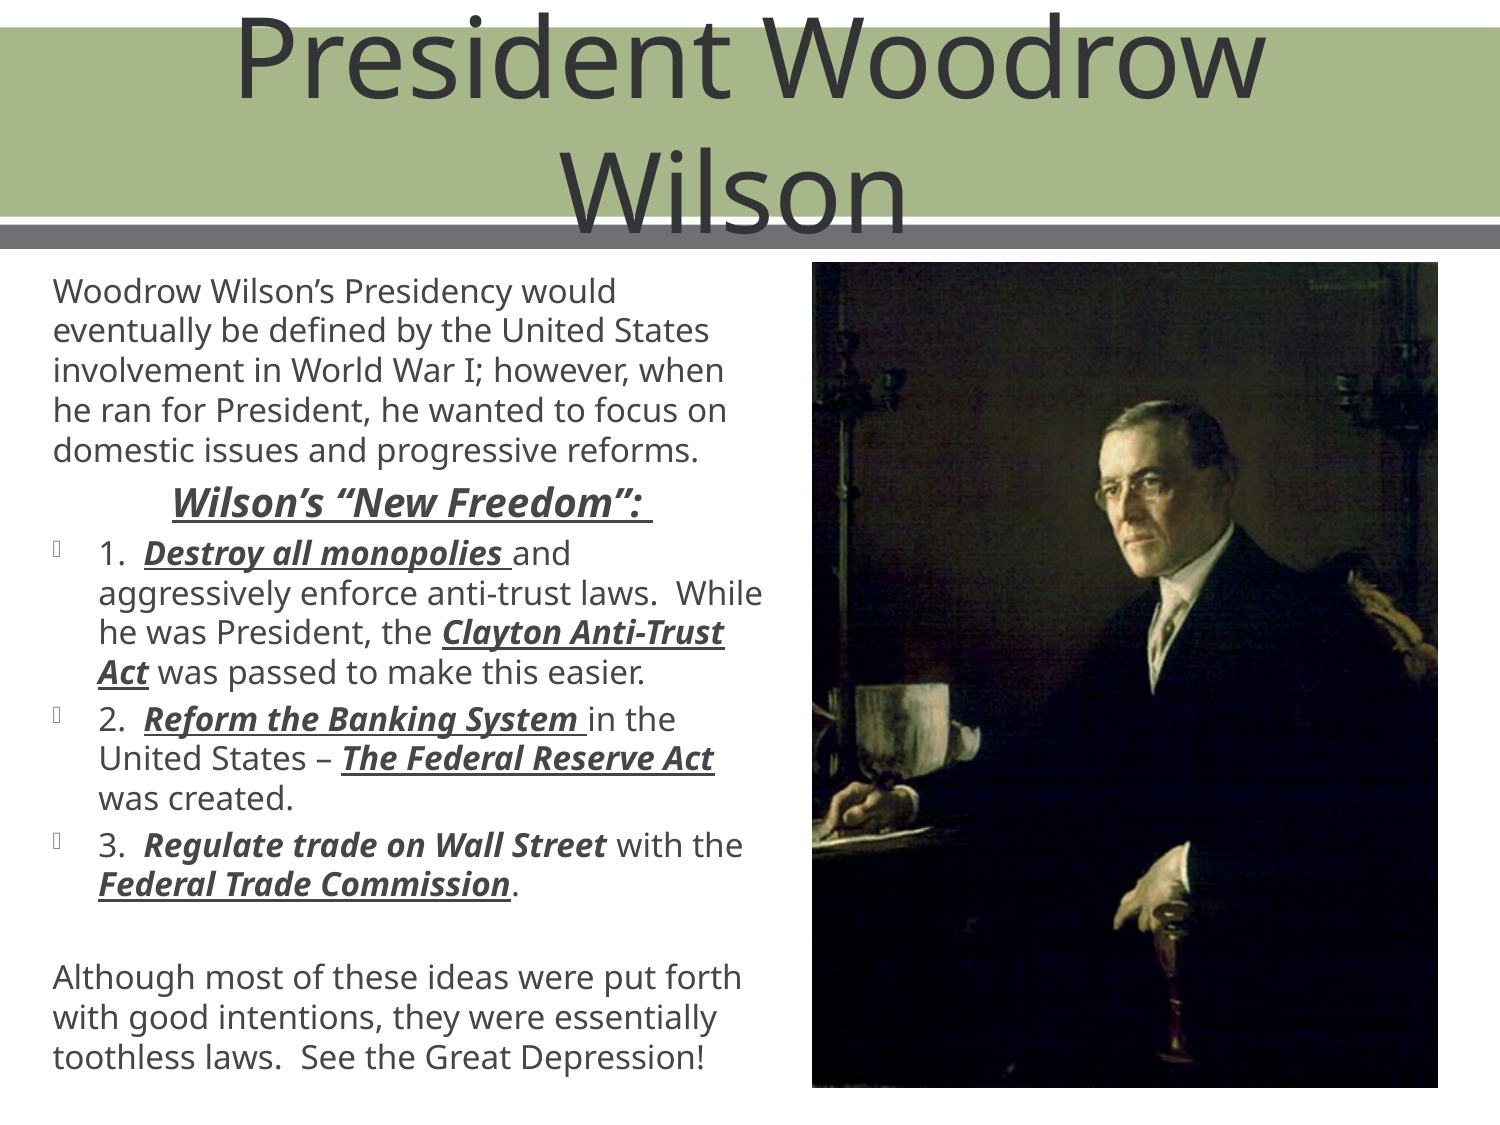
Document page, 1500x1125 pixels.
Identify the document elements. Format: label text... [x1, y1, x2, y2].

title President Woodrow Wilson [75, 29, 1425, 213]
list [812, 262, 1438, 1088]
list Woodrow Wilson’s Presidency would eventually be defined by the United States involvement in World War I; however, when he ran for President, he wanted to focus on domestic issues and progressive reforms. Wilson’s “New Freedom”: 1. Destroy all monopolies and aggressively enforce anti-trust laws. While he was President, the Clayton Anti-Trust Act was passed to make this easier. 2. Reform the Banking System in the United States – The Federal Reserve Act was created. 3. Regulate trade on Wall Street with the Federal Trade Commission. Although most of these ideas were put forth with good intentions, they were essentially toothless laws. See the Great Depression! [37, 262, 788, 1100]
